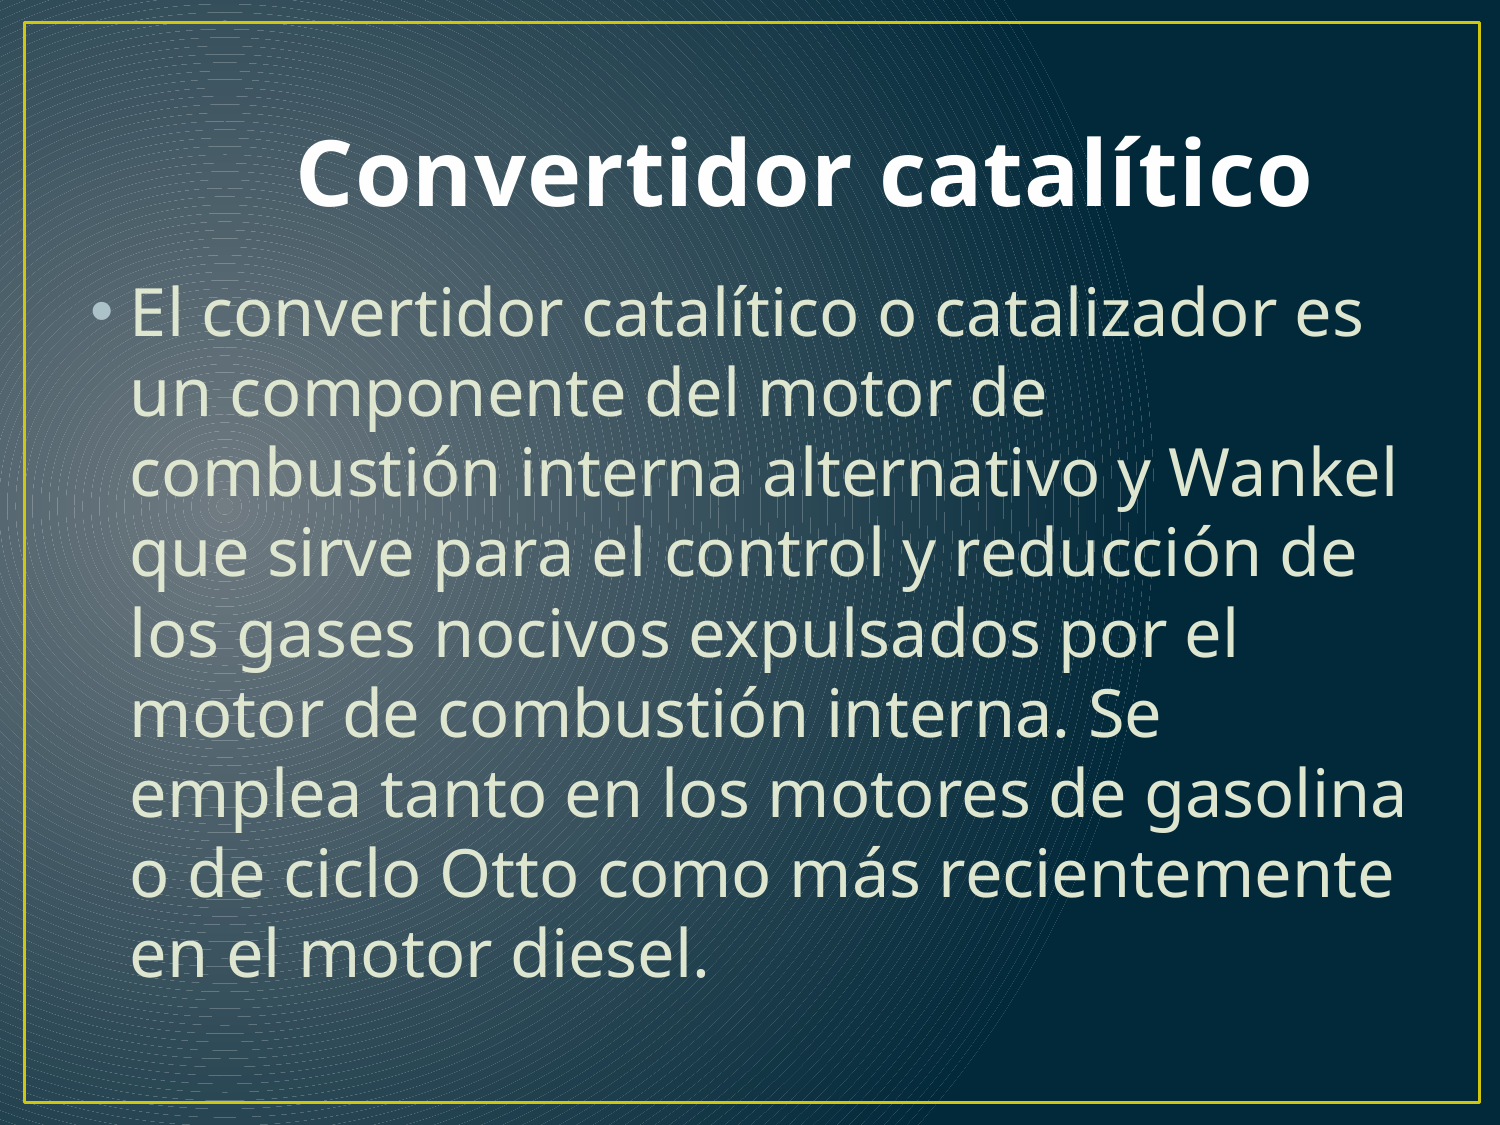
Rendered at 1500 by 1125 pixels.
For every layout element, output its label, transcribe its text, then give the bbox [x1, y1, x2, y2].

list El convertidor catalítico o catalizador es un componente del motor de combustión interna alternativo y Wankel que sirve para el control y reducción de los gases nocivos expulsados por el motor de combustión interna. Se emplea tanto en los motores de gasolina o de ciclo Otto como más recientemente en el motor diesel. [75, 262, 1425, 1005]
title Convertidor catalítico [75, 45, 1425, 233]
